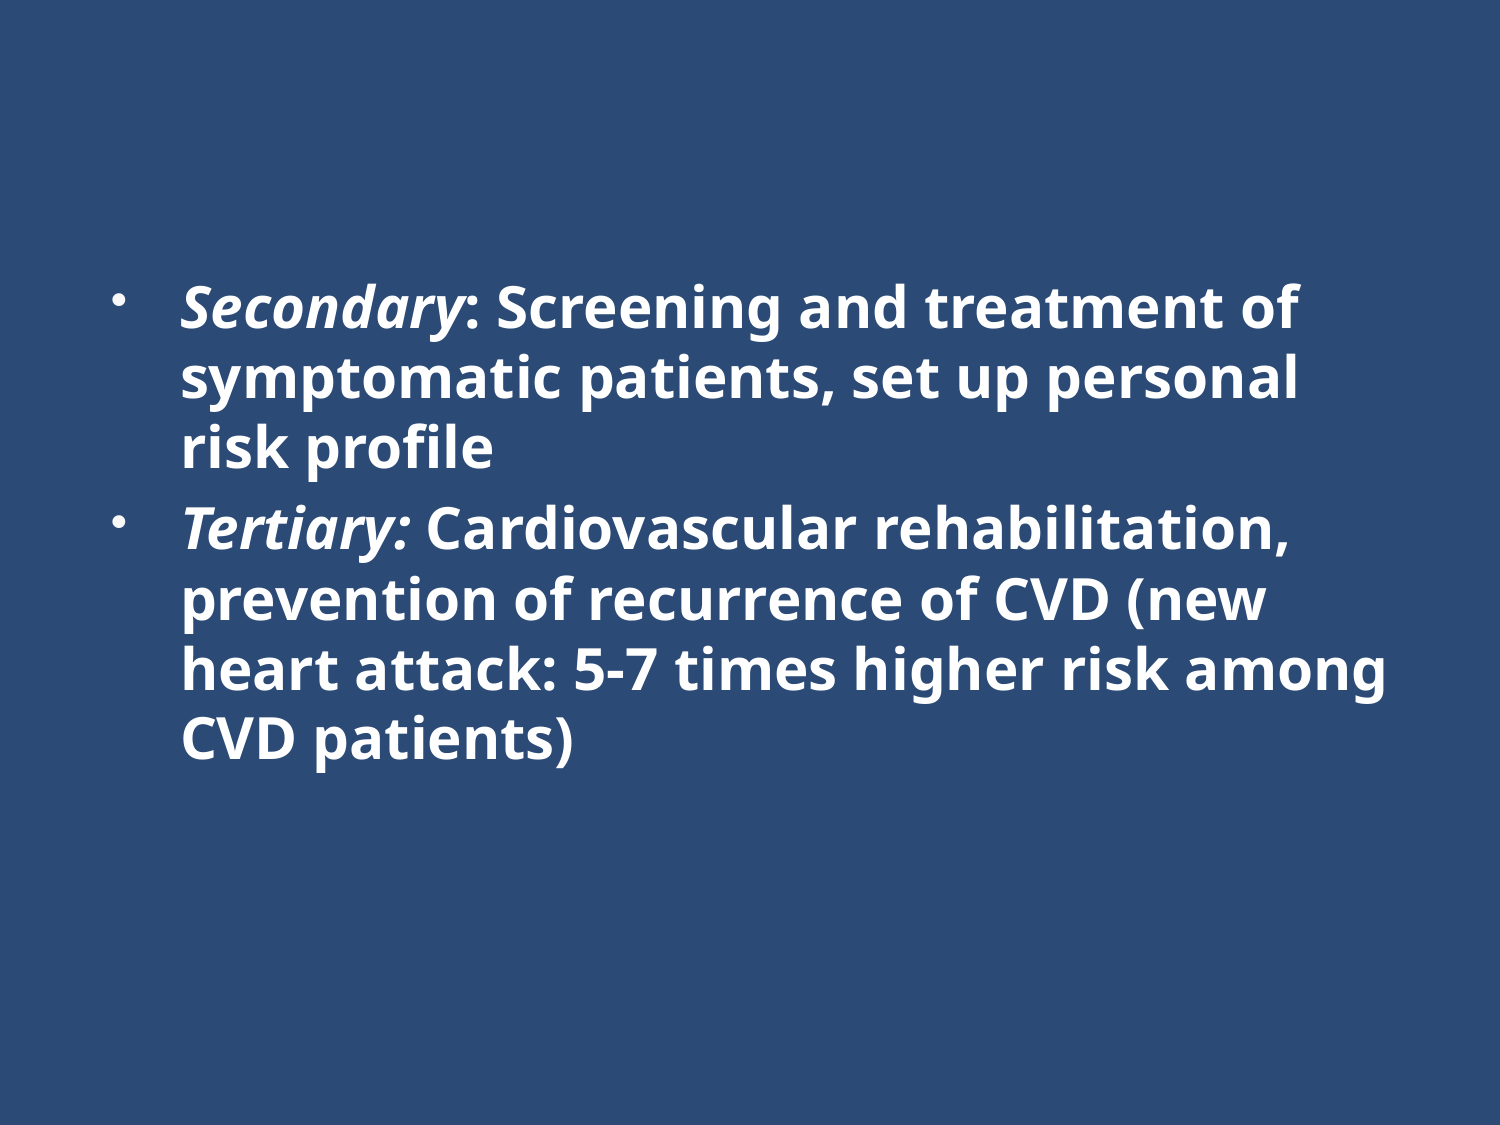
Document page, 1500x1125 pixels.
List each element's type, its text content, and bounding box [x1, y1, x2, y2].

list Secondary: Screening and treatment of symptomatic patients, set up personal risk profile Tertiary: Cardiovascular rehabilitation, prevention of recurrence of CVD (new heart attack: 5-7 times higher risk among CVD patients) [74, 262, 1426, 1036]
